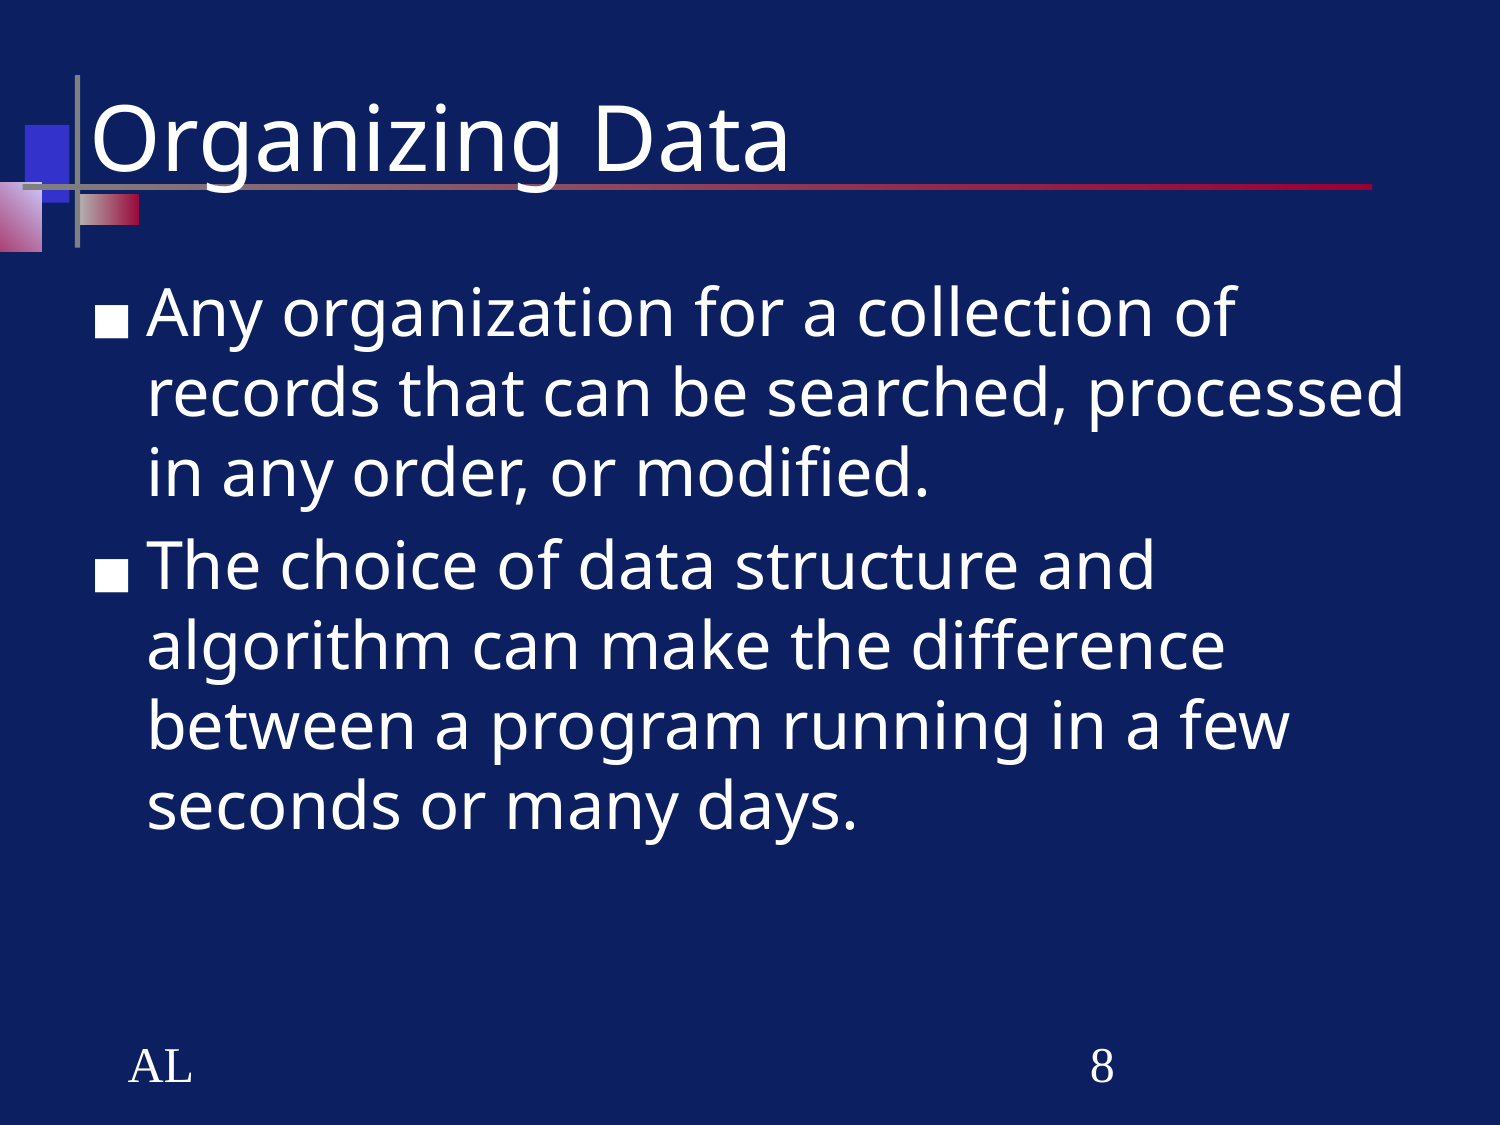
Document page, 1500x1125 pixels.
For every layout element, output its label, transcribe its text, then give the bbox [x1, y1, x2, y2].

slide_number AL [112, 1025, 425, 1100]
list Any organization for a collection of records that can be searched, processed in any order, or modified. The choice of data structure and algorithm can make the difference between a program running in a few seconds or many days. [74, 262, 1425, 1012]
slide_number ‹#› [1074, 1025, 1388, 1100]
title Organizing Data [74, 59, 1425, 210]
